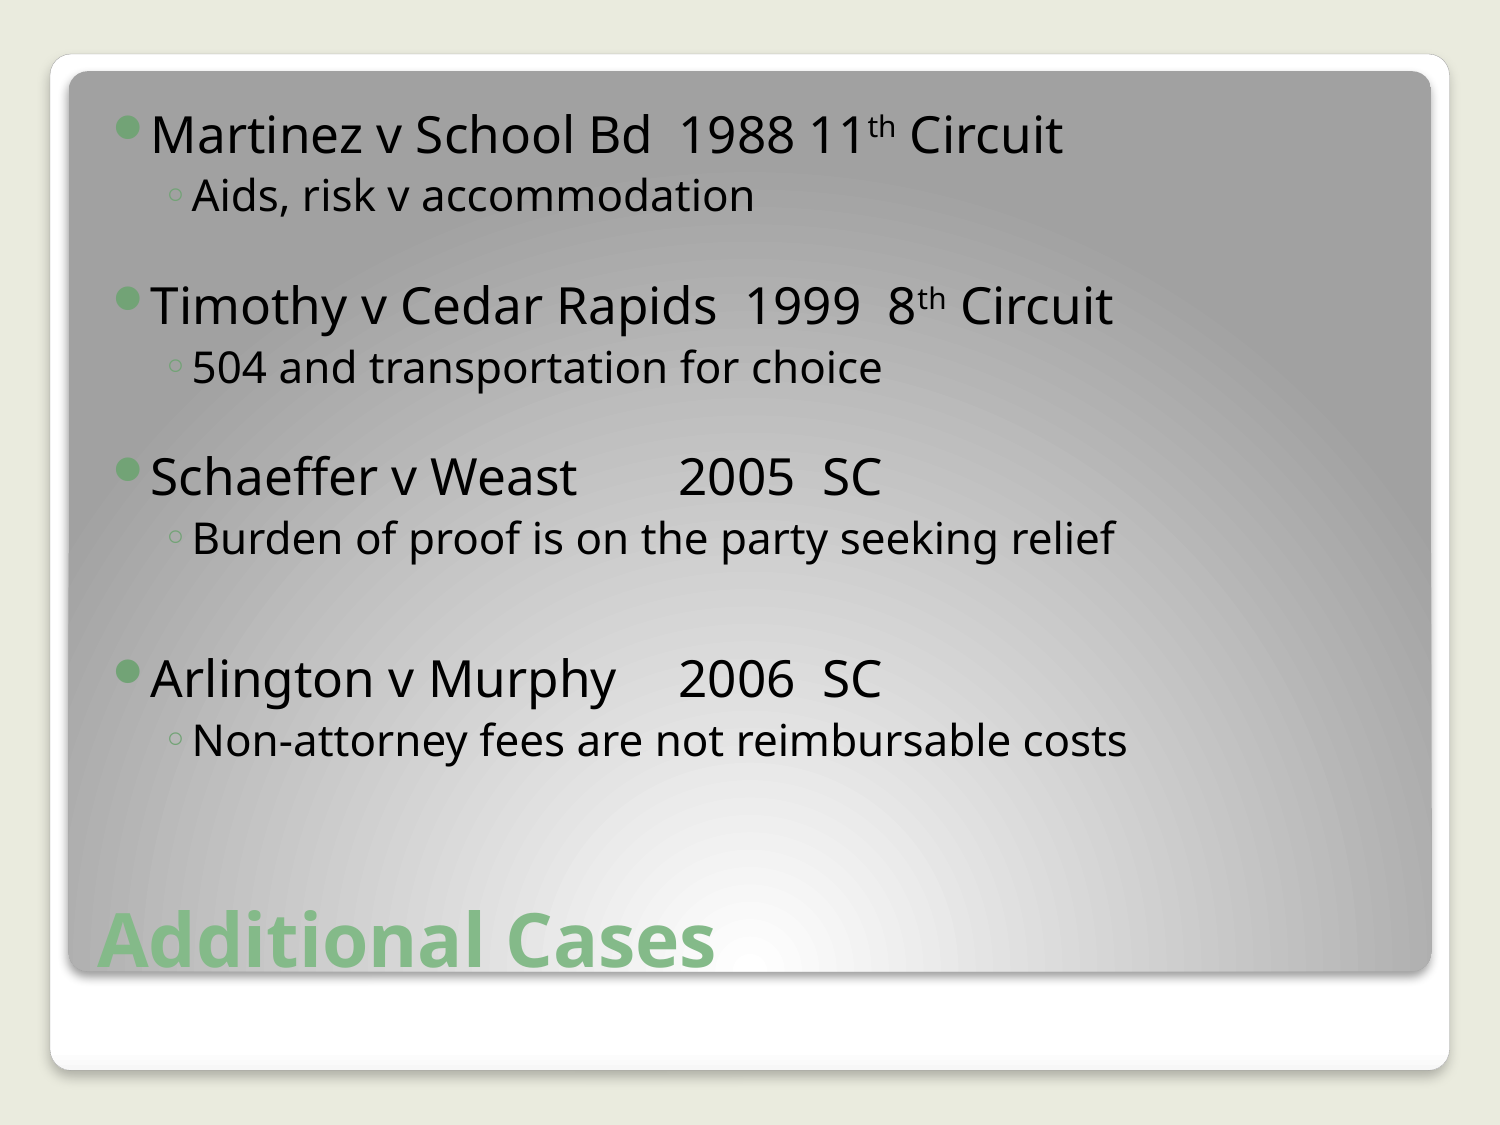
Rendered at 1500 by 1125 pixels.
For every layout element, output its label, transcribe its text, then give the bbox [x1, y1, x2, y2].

list Martinez v School Bd 1988 11th Circuit Aids, risk v accommodation Timothy v Cedar Rapids 1999 8th Circuit 504 and transportation for choice Schaeffer v Weast 2005 SC Burden of proof is on the party seeking relief Arlington v Murphy 2006 SC Non-attorney fees are not reimbursable costs [82, 86, 1425, 774]
title Additional Cases [82, 817, 1425, 990]
